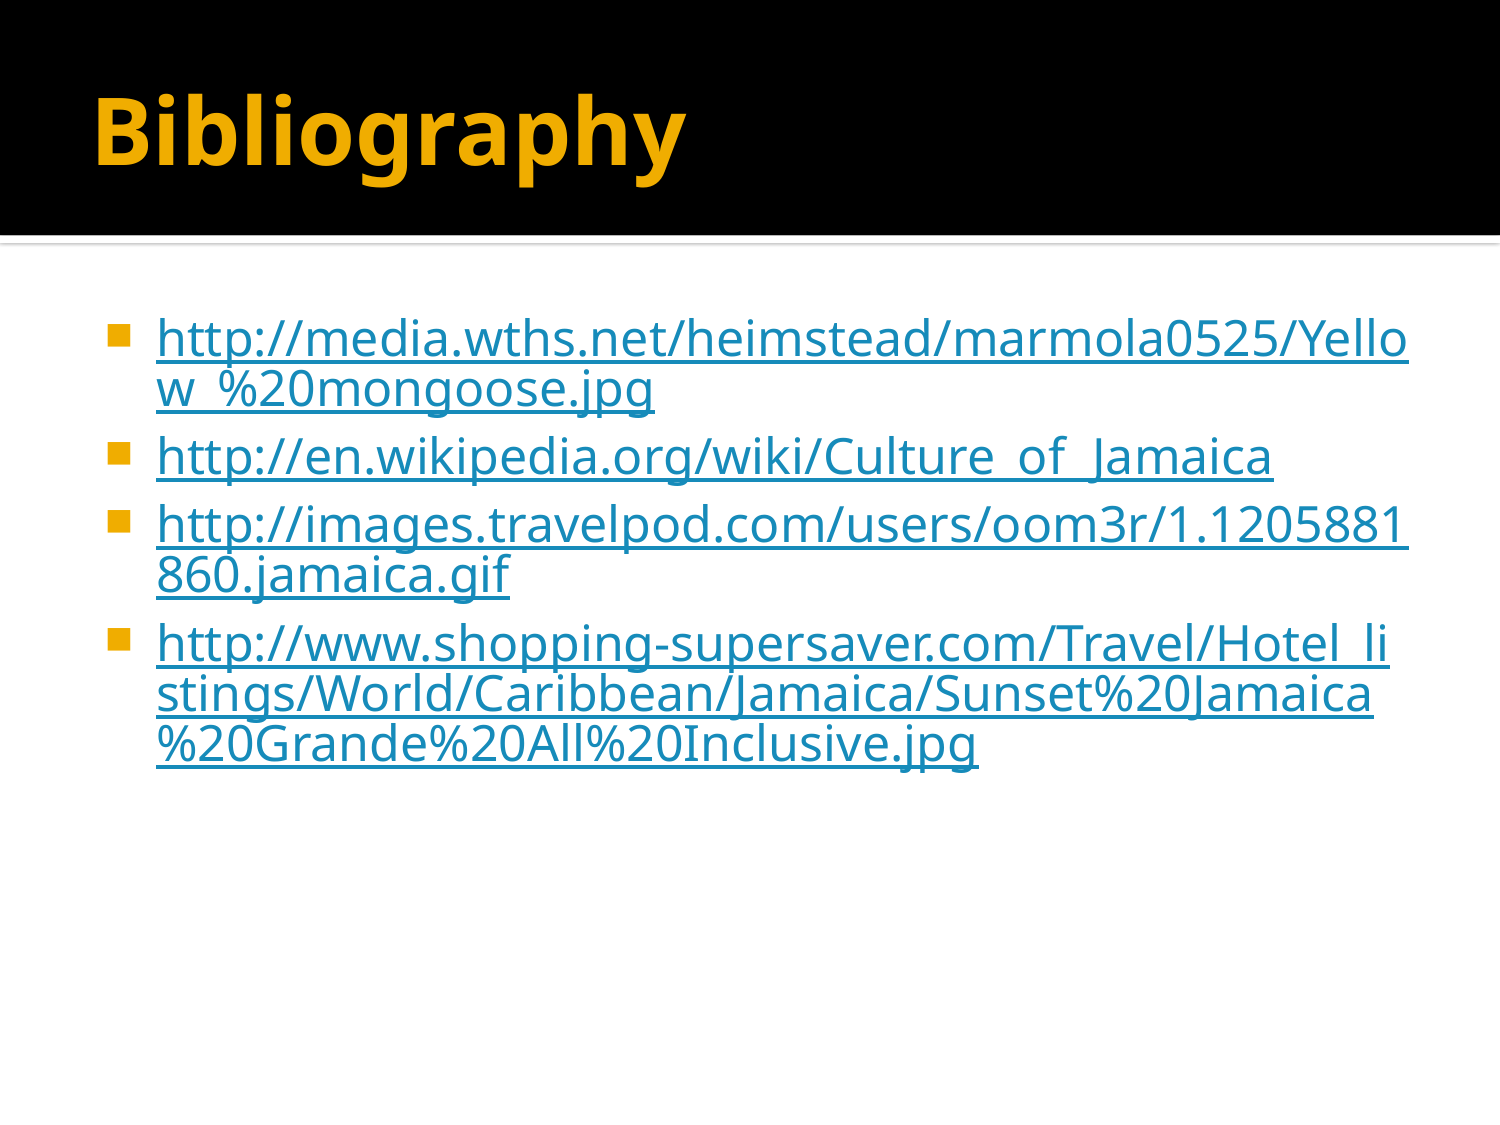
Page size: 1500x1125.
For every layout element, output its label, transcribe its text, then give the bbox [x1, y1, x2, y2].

list http://media.wths.net/heimstead/marmola0525/Yellow_%20mongoose.jpg http://en.wikipedia.org/wiki/Culture_of_Jamaica http://images.travelpod.com/users/oom3r/1.1205881860.jamaica.gif http://www.shopping-supersaver.com/Travel/Hotel_listings/World/Caribbean/Jamaica/Sunset%20Jamaica%20Grande%20All%20Inclusive.jpg [75, 291, 1425, 1050]
title Bibliography [75, 25, 1425, 231]
